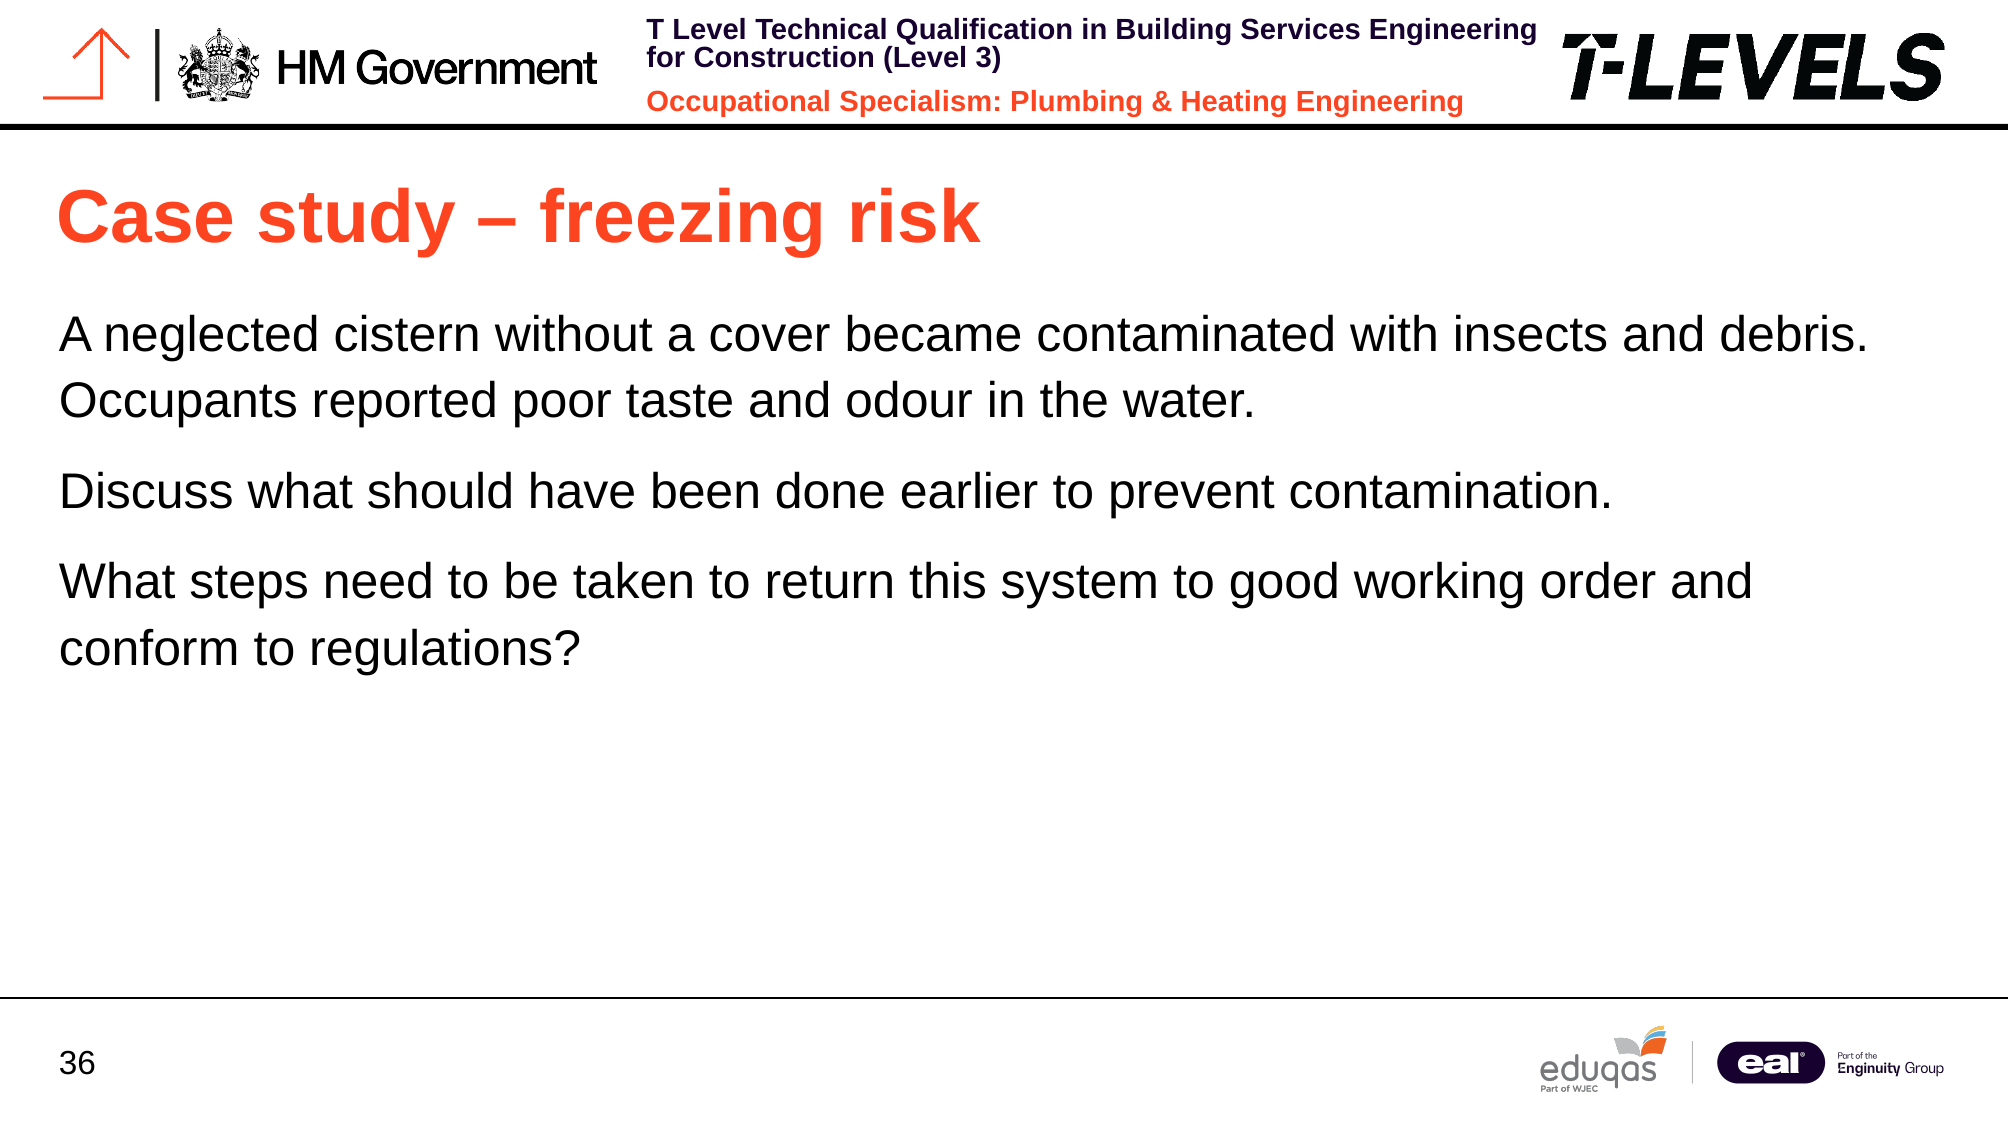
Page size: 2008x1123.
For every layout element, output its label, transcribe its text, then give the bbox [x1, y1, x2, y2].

picture [1535, 1021, 1949, 1097]
picture [1543, 25, 1964, 108]
picture [38, 27, 136, 100]
text_box A neglected cistern without a cover became contaminated with insects and debris. Occupants reported poor taste and odour in the water. Discuss what should have been done earlier to prevent contamination. What steps need to be taken to return this system to good working order and conform to regulations? [59, 295, 1899, 919]
title Case study – freezing risk [41, 111, 1949, 314]
picture [155, 28, 597, 102]
